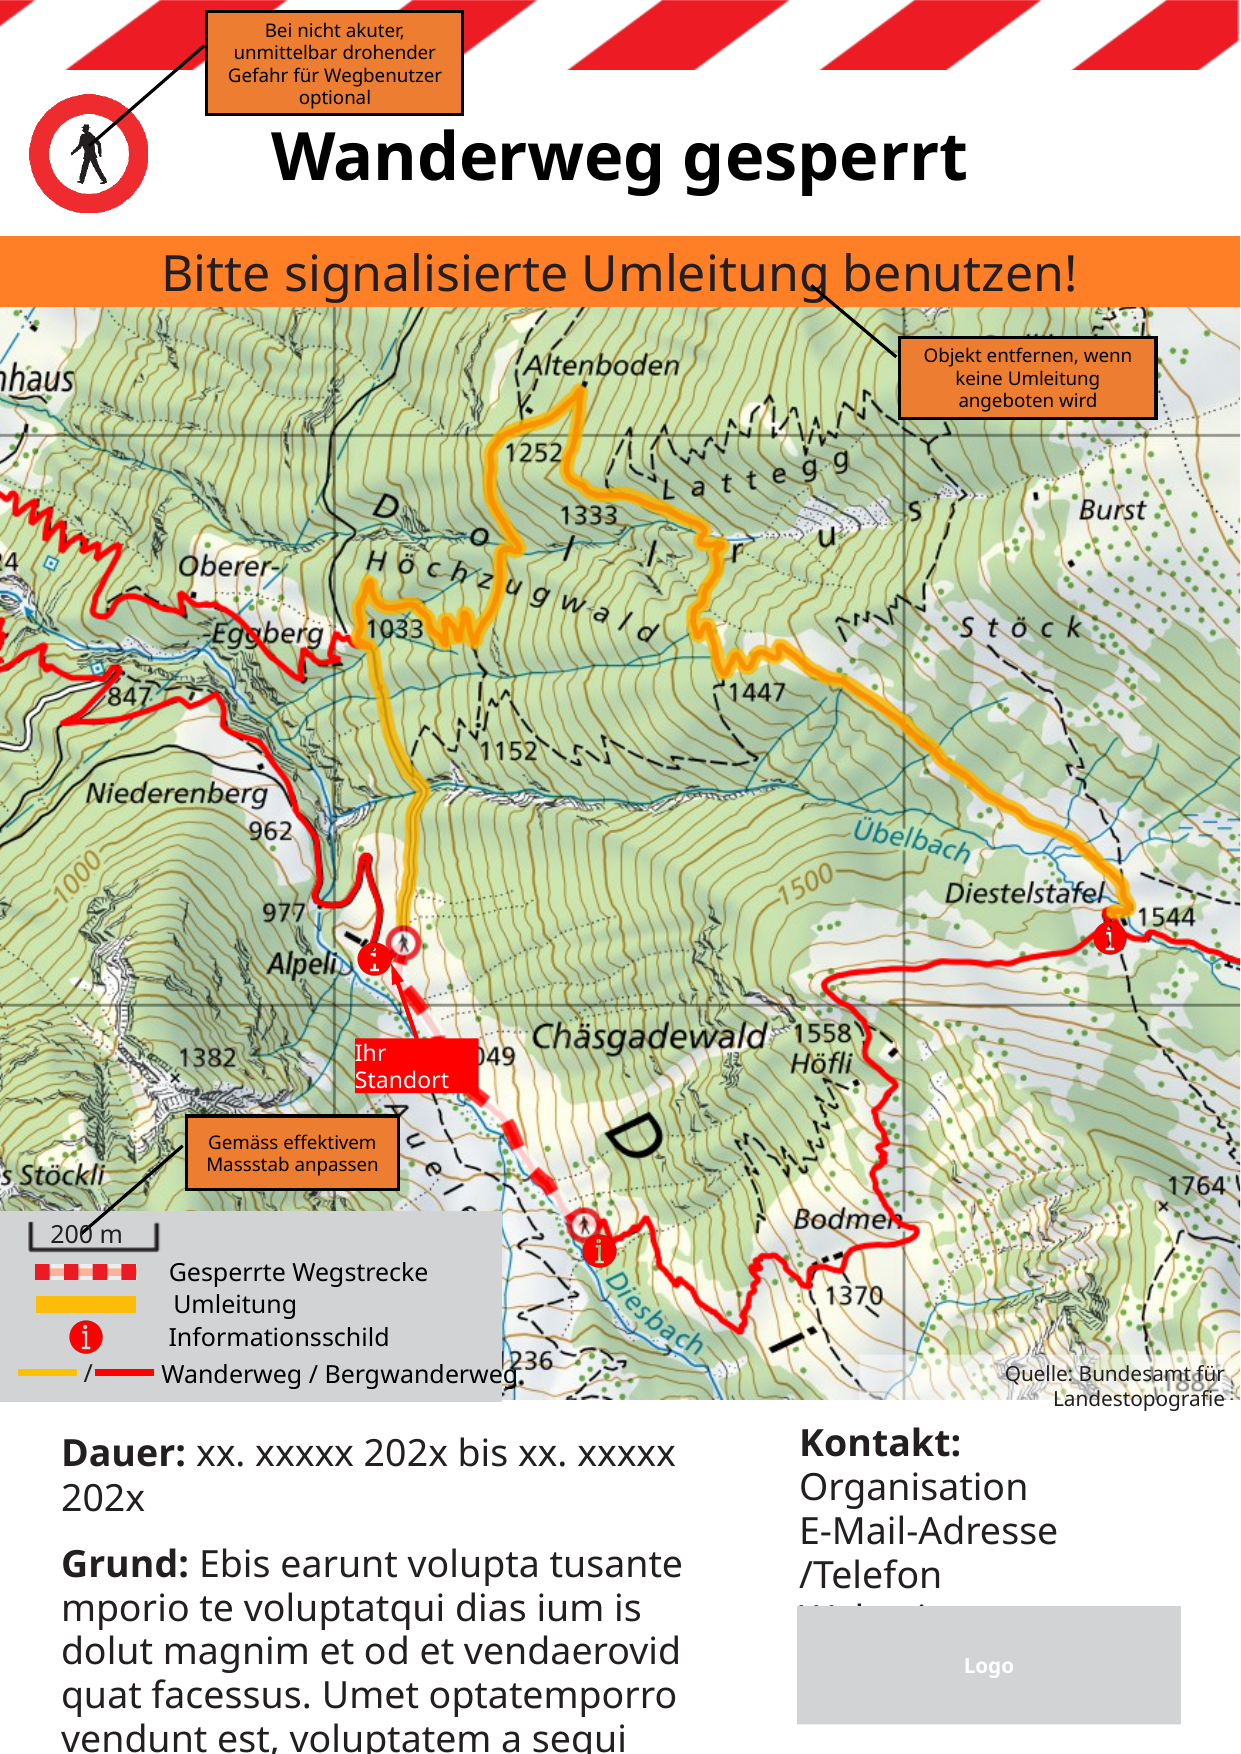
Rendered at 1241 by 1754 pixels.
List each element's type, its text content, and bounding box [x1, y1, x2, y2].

text_box Logo [797, 1606, 1181, 1725]
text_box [35, 1256, 417, 1288]
text_box Kontakt: Organisation E-Mail-Adresse /Telefon Webseite [797, 1422, 1181, 1570]
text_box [65, 1316, 379, 1357]
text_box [355, 963, 479, 1067]
picture [0, 0, 1241, 1400]
text_box Quelle: Bundesamt für Landestopografie [859, 1400, 1231, 1417]
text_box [17, 1357, 501, 1390]
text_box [8, 1218, 162, 1254]
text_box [35, 1288, 291, 1320]
text_box Dauer: xx. xxxxx 202x bis xx. xxxxx 202x Grund: Ebis earunt volupta tusante mporio te voluptatqui dias ium is dolut magnim et od et vendaerovid quat facessus. Umet optatemporro vendunt est, voluptatem a sequi nonsequias. [58, 1429, 739, 1725]
